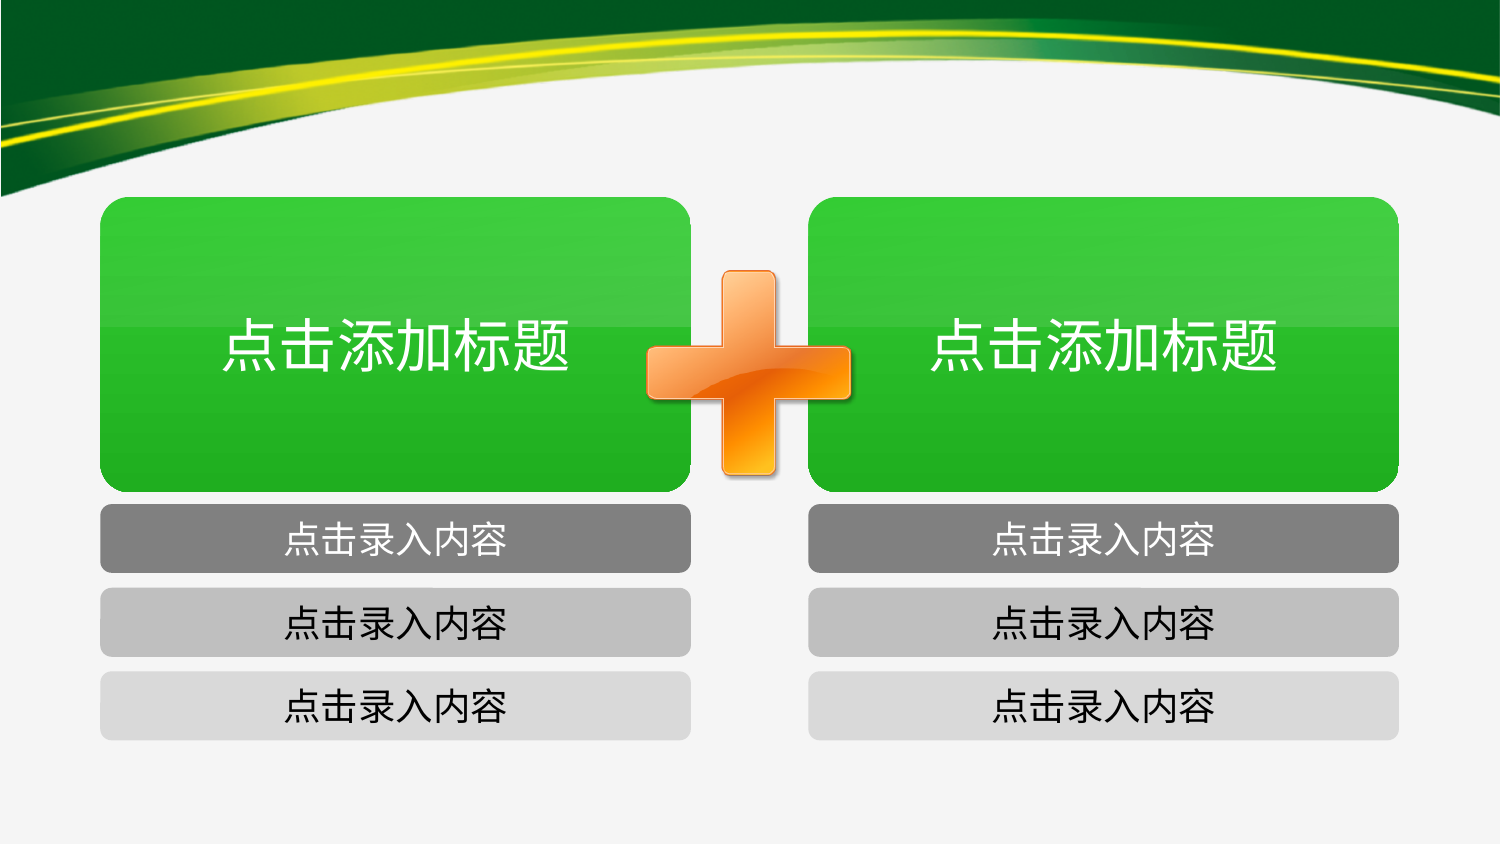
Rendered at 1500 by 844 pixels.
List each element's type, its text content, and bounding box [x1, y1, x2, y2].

text_box 点击录入内容 [806, 585, 1402, 659]
picture [643, 267, 857, 481]
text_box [100, 196, 692, 493]
text_box 点击录入内容 [98, 585, 693, 659]
text_box 点击录入内容 [806, 502, 1402, 575]
picture [2, 0, 1499, 197]
text_box 点击录入内容 [806, 669, 1402, 743]
text_box 点击录入内容 [98, 669, 693, 743]
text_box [808, 196, 1400, 493]
text_box 点击录入内容 [98, 502, 693, 575]
